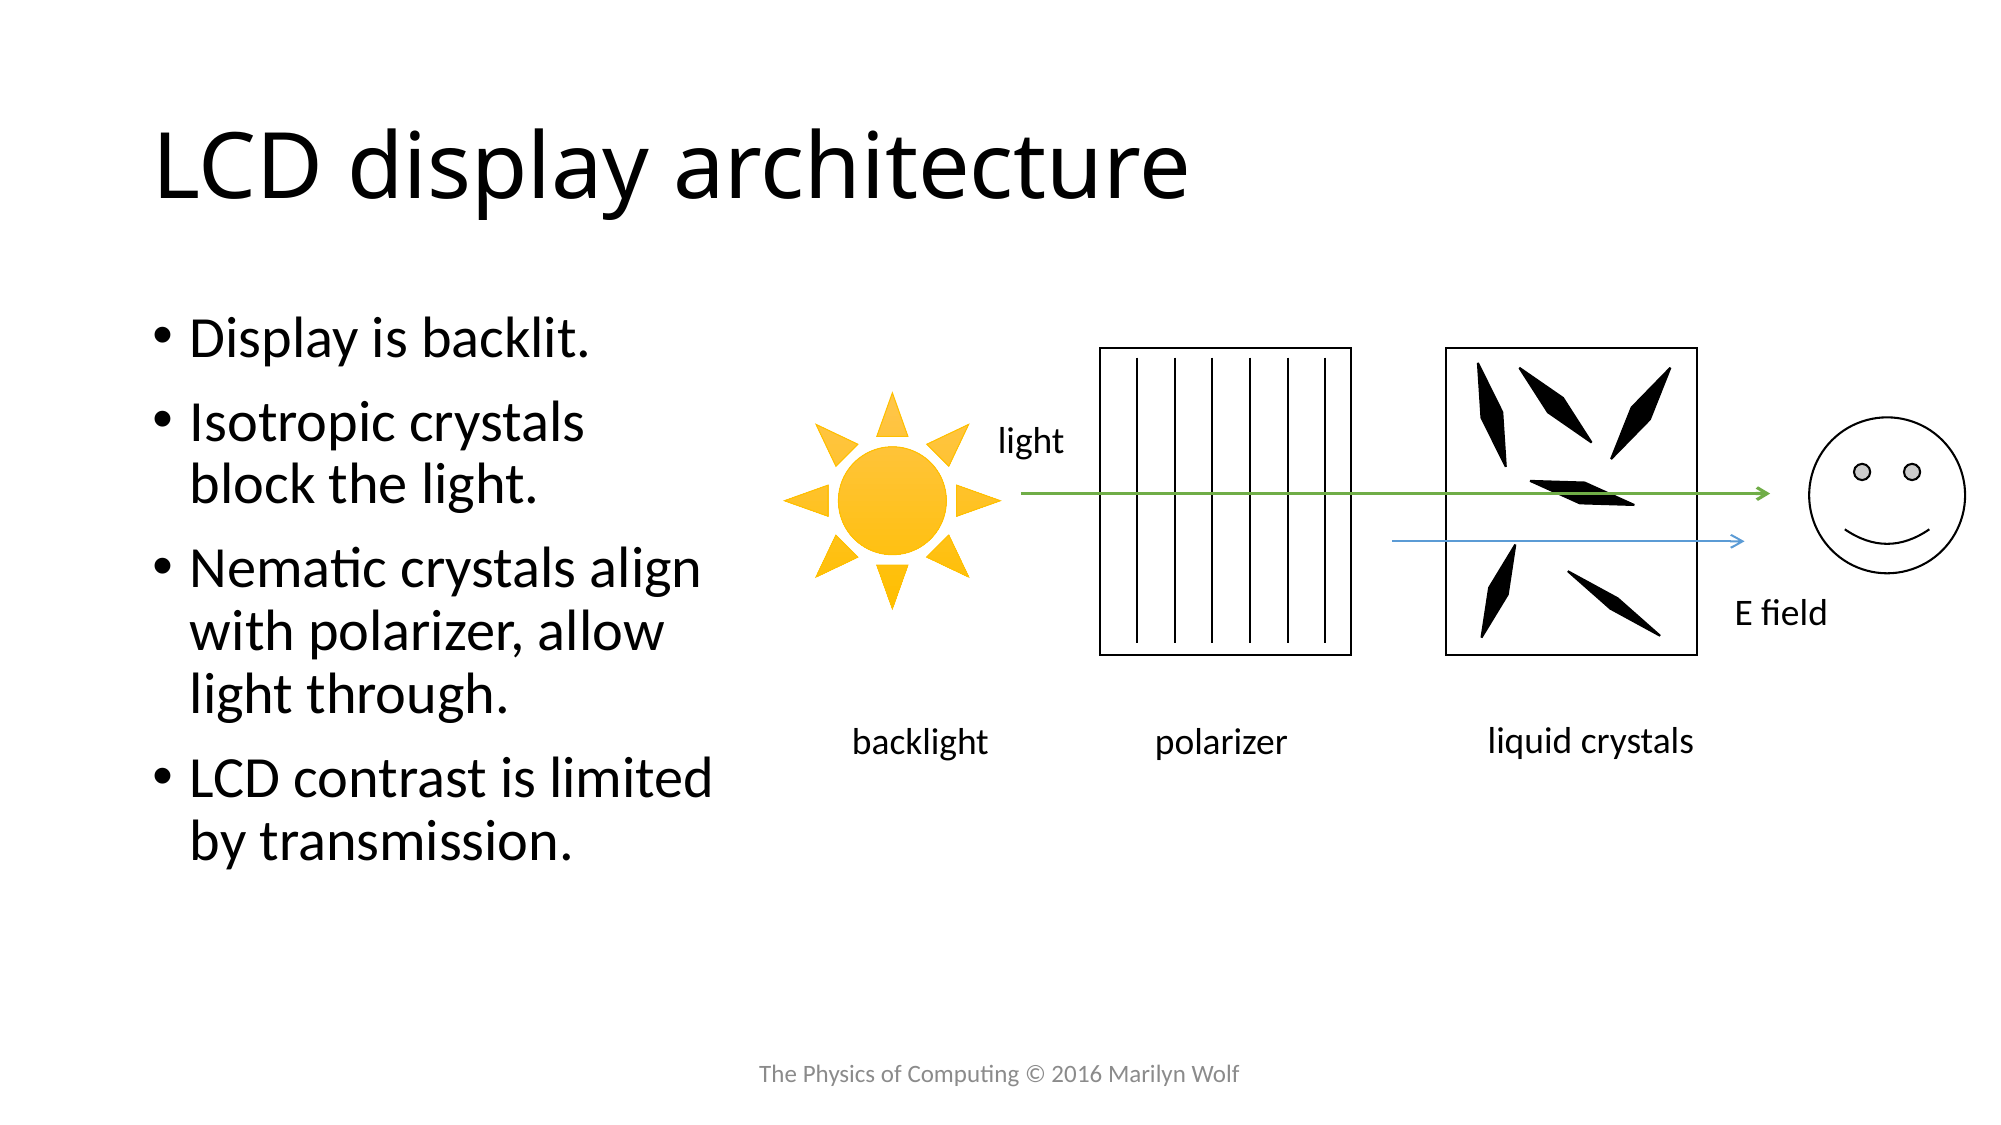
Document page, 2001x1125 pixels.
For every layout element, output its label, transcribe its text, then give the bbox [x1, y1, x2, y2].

text_box [1099, 495, 1352, 656]
text_box liquid crystals [1446, 708, 1736, 769]
text_box [1445, 495, 1698, 540]
text_box light [983, 408, 1119, 469]
footer The Physics of Computing © 2016 Marilyn Wolf [662, 1042, 1338, 1103]
text_box [814, 534, 859, 579]
text_box [814, 423, 859, 468]
text_box [1445, 542, 1698, 656]
text_box [1099, 347, 1352, 492]
text_box E field [1719, 580, 1843, 640]
text_box [876, 391, 909, 437]
text_box [782, 484, 829, 517]
title LCD display architecture [137, 59, 1863, 278]
text_box [1808, 416, 1967, 575]
text_box polarizer [1137, 709, 1306, 770]
list Display is backlit. Isotropic crystals block the light. Nematic crystals align with polarizer, allow light through. LCD contrast is limited by transmission. [137, 299, 734, 1014]
text_box [837, 446, 947, 556]
text_box [876, 564, 909, 611]
text_box [925, 534, 970, 579]
text_box [1445, 347, 1698, 492]
text_box backlight [775, 709, 1066, 770]
text_box [925, 423, 970, 468]
text_box [956, 484, 1002, 517]
